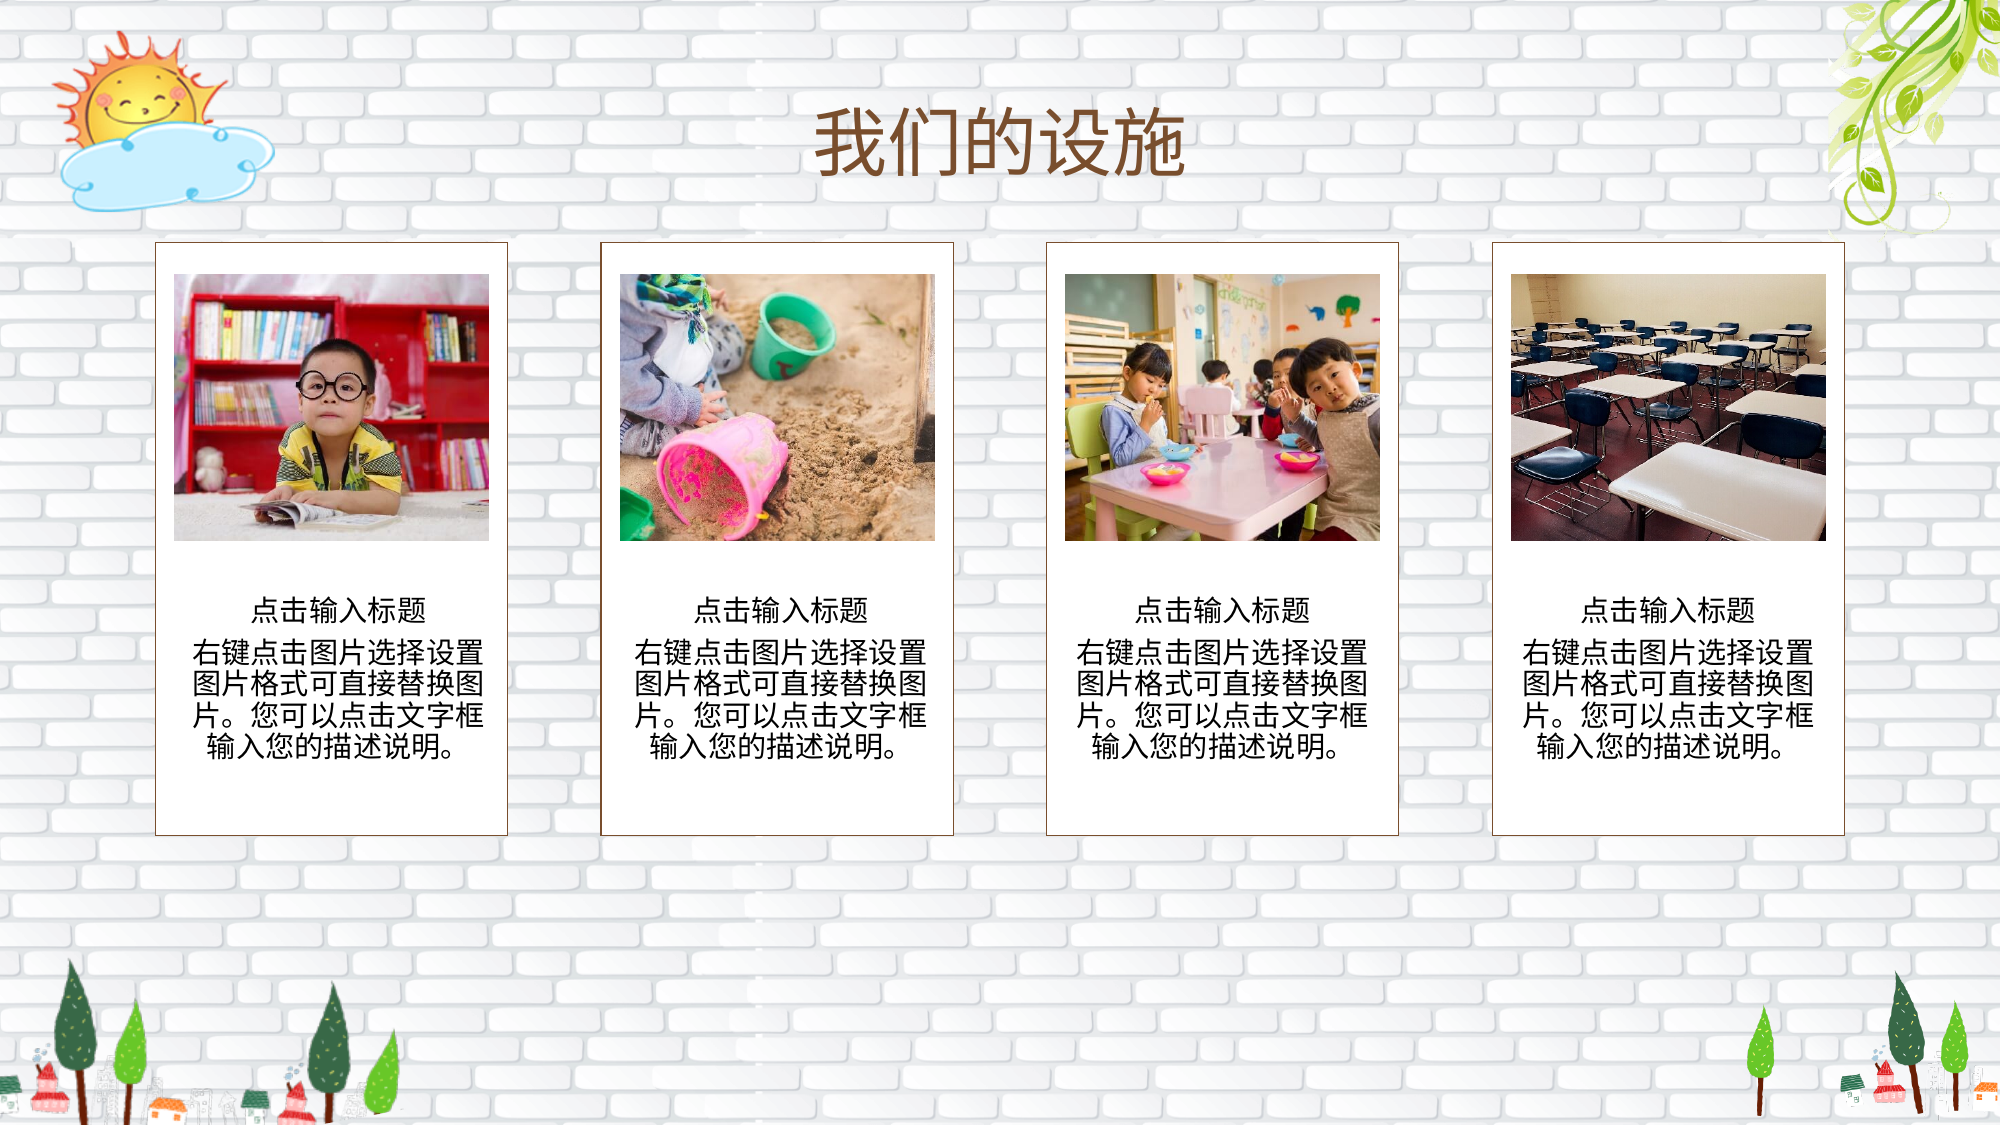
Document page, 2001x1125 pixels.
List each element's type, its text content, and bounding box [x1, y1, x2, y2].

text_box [1492, 242, 1845, 836]
picture [0, 0, 2000, 1125]
text_box 我们的设施 [338, 87, 1662, 193]
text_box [155, 242, 508, 836]
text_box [600, 242, 954, 836]
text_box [1046, 242, 1399, 836]
